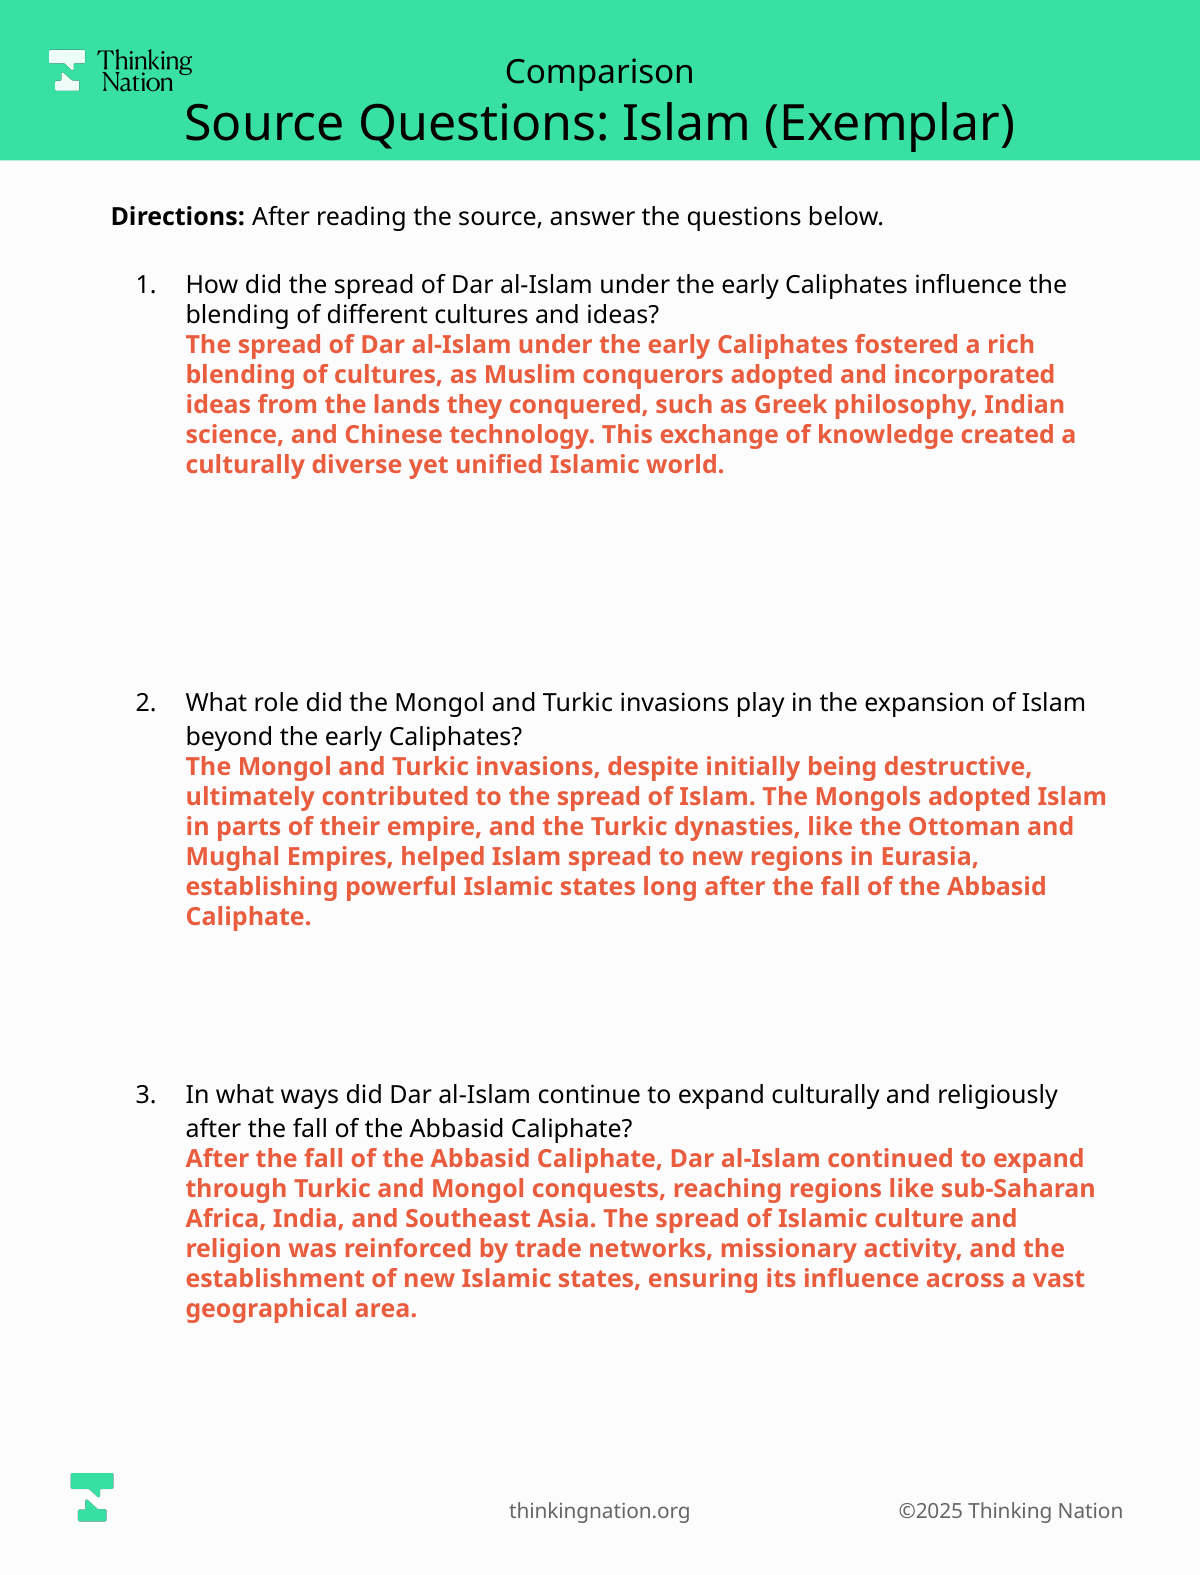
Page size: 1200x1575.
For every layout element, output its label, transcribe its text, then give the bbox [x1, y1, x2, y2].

picture [33, 35, 197, 104]
text_box Directions: After reading the source, answer the questions below. [96, 185, 1128, 245]
picture [58, 1463, 126, 1531]
text_box How did the spread of Dar al-Islam under the early Caliphates influence the blending of different cultures and ideas? The spread of Dar al-Islam under the early Caliphates fostered a rich blending of cultures, as Muslim conquerors adopted and incorporated ideas from the lands they conquered, such as Greek philosophy, Indian science, and Chinese technology. This exchange of knowledge created a culturally diverse yet unified Islamic world. What role did the Mongol and Turkic invasions play in the expansion of Islam beyond the early Caliphates? The Mongol and Turkic invasions, despite initially being destructive, ultimately contributed to the spread of Islam. The Mongols adopted Islam in parts of their empire, and the Turkic dynasties, like the Ottoman and Mughal Empires, helped Islam spread to new regions in Eurasia, establishing powerful Islamic states long after the fall of the Abbasid Caliphate. In what ways did Dar al-Islam continue to expand culturally and religiously after the fall of the Abbasid Caliphate? After the fall of the Abbasid Caliphate, Dar al-Islam continued to expand through Turkic and Mongol conquests, reaching regions like sub-Saharan Africa, India, and Southeast Asia. The spread of Islamic culture and religion was reinforced by trade networks, missionary activity, and the establishment of new Islamic states, ensuring its influence across a vast geographical area. [96, 254, 1128, 1502]
text_box Comparison Source Questions: Islam (Exemplar) [0, 0, 1200, 161]
text_box ©2025 Thinking Nation [854, 1483, 1139, 1532]
text_box thinkingnation.org [457, 1502, 742, 1532]
